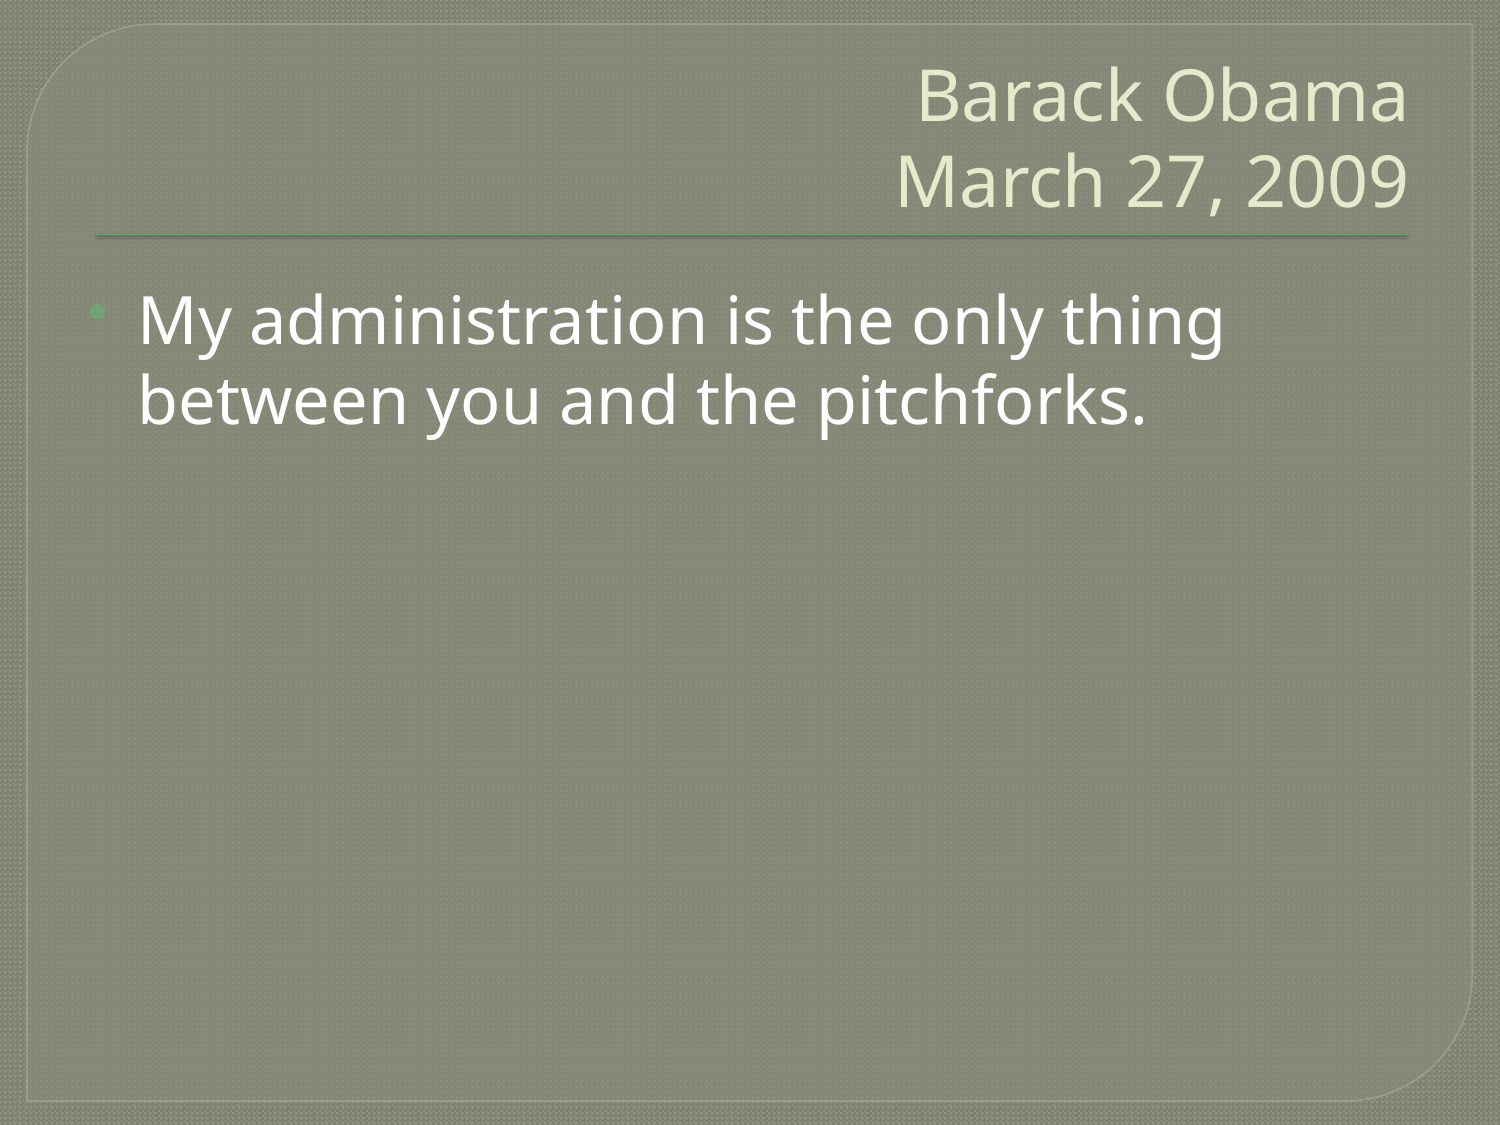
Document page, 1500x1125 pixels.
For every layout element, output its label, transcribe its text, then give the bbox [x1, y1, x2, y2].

title Barack Obama March 27, 2009 [75, 41, 1425, 230]
list My administration is the only thing between you and the pitchforks. [75, 270, 1425, 1013]
